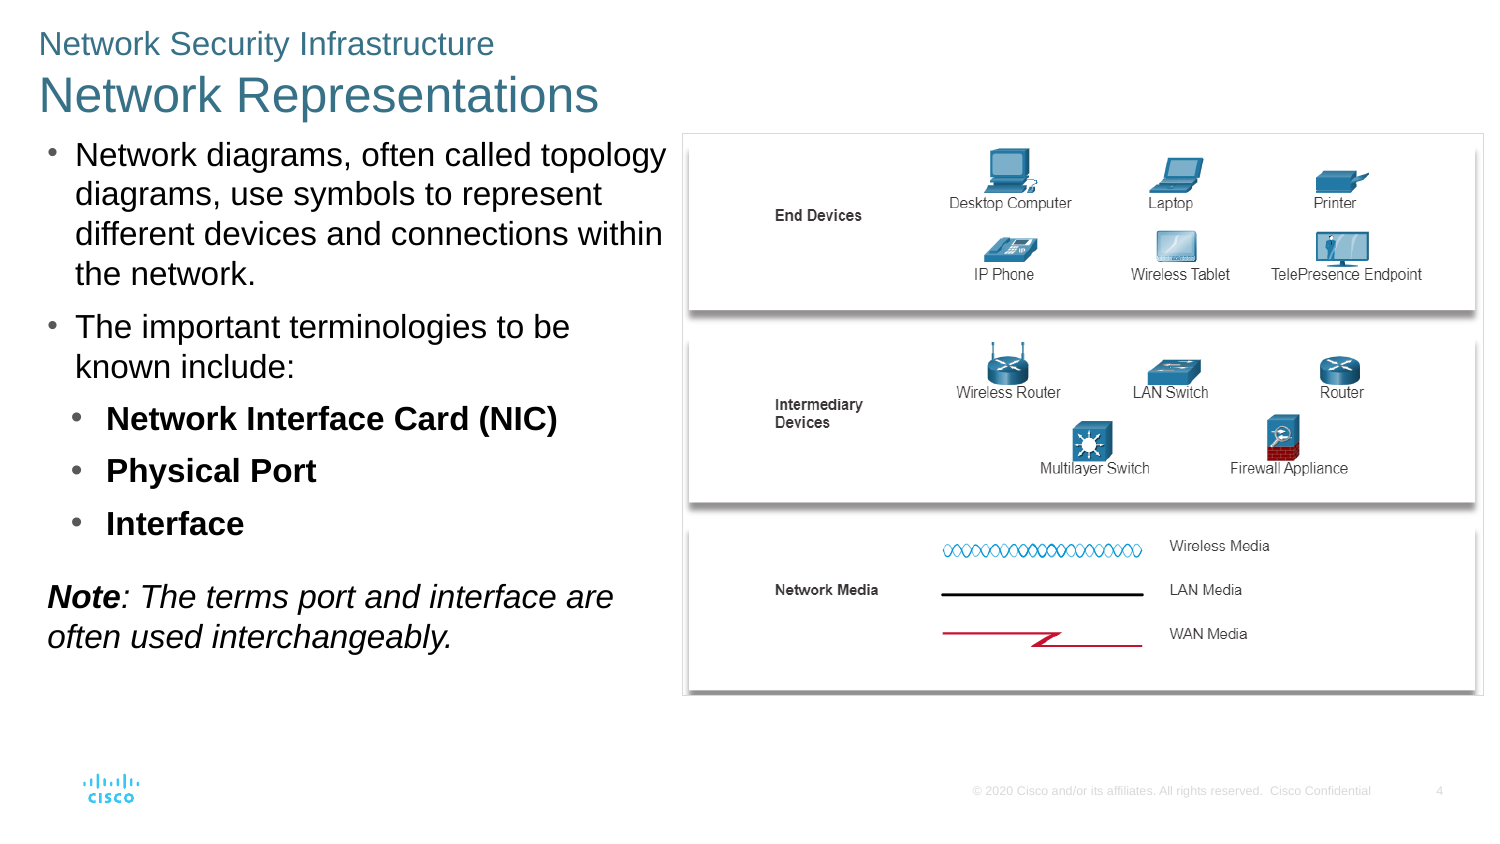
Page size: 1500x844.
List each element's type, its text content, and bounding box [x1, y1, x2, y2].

text_box Network Security Infrastructure Network Representations [23, 10, 1500, 135]
picture [682, 133, 1483, 696]
list Network diagrams, often called topology diagrams, use symbols to represent different devices and connections within the network. The important terminologies to be known include: Network Interface Card (NIC) Physical Port Interface Note: The terms port and interface are often used interchangeably. [32, 125, 704, 702]
